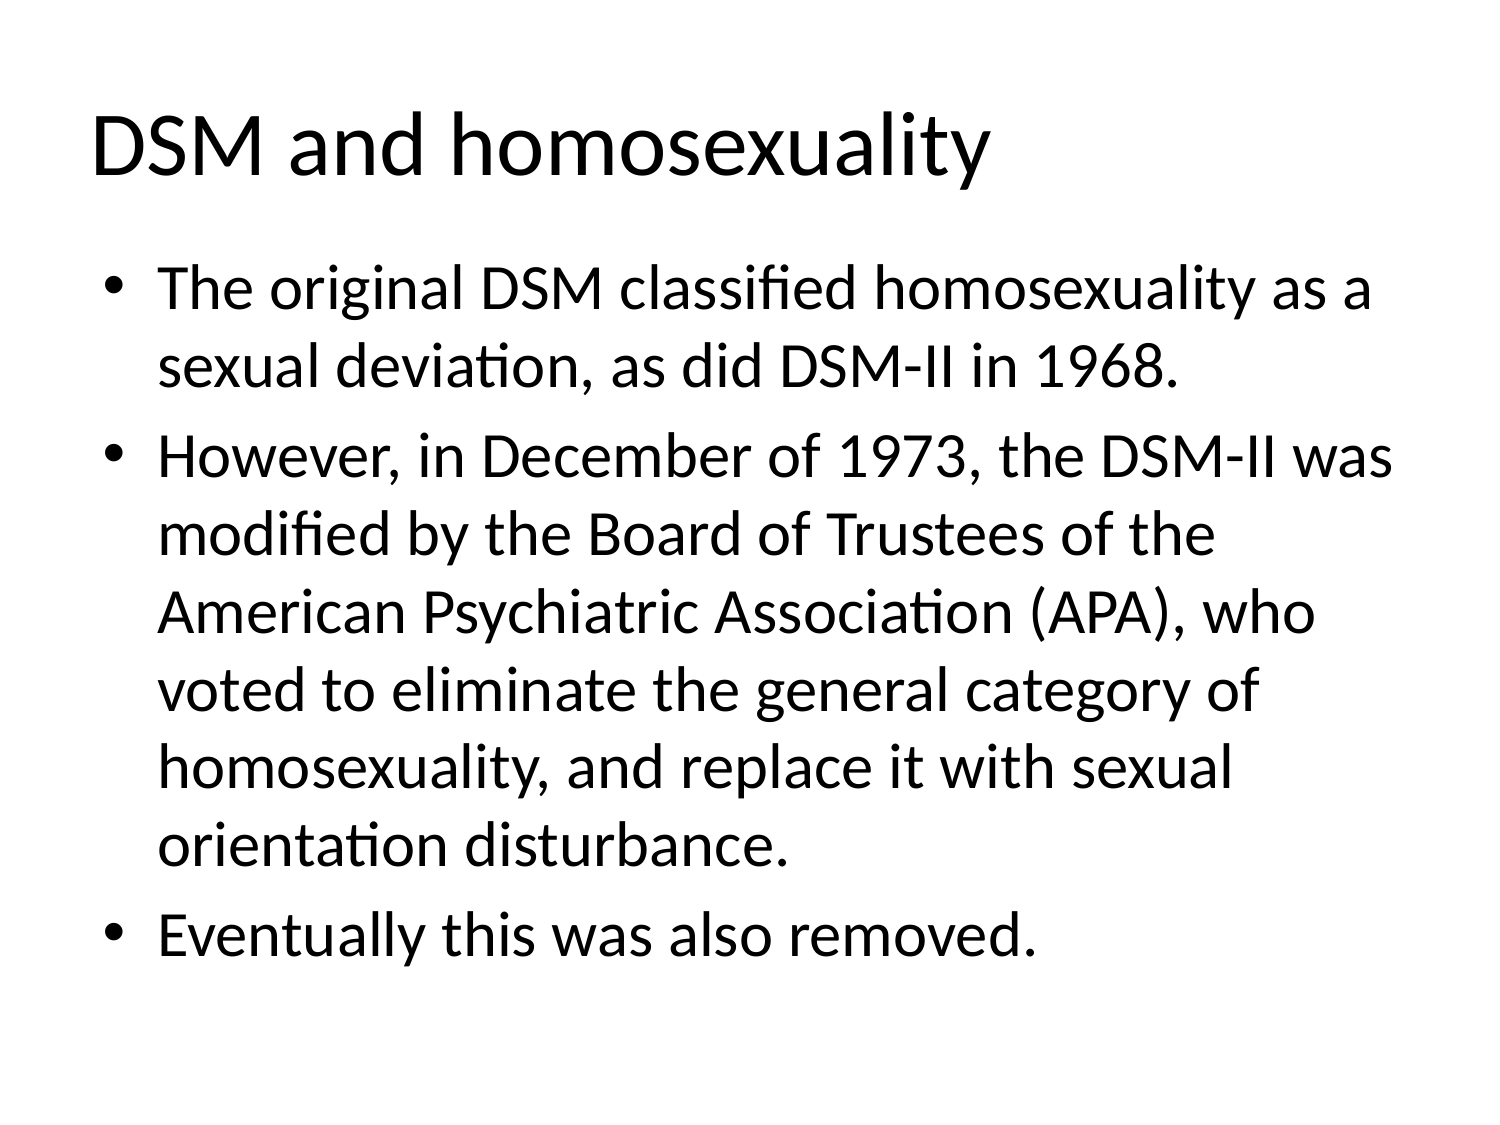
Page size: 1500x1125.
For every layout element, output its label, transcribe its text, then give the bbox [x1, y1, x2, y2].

title DSM and homosexuality [75, 45, 1425, 233]
list The original DSM classified homosexuality as a sexual deviation, as did DSM-II in 1968. However, in December of 1973, the DSM-II was modified by the Board of Trustees of the American Psychiatric Association (APA), who voted to eliminate the general category of homosexuality, and replace it with sexual orientation disturbance. Eventually this was also removed. [87, 237, 1438, 980]
